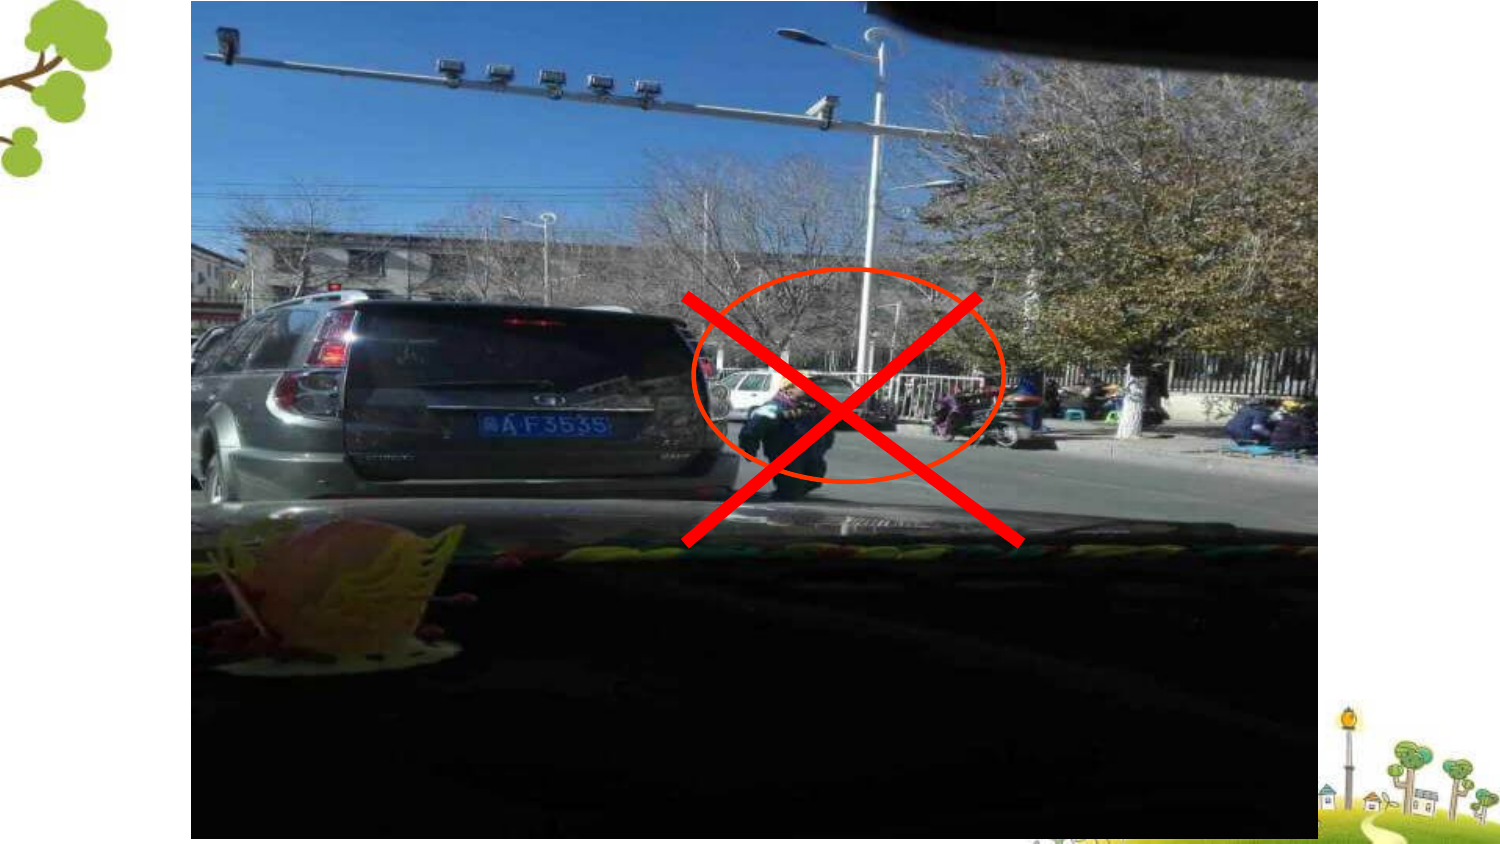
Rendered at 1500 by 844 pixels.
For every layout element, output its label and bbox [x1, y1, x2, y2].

text_box [684, 269, 1022, 544]
picture [0, 0, 1500, 844]
